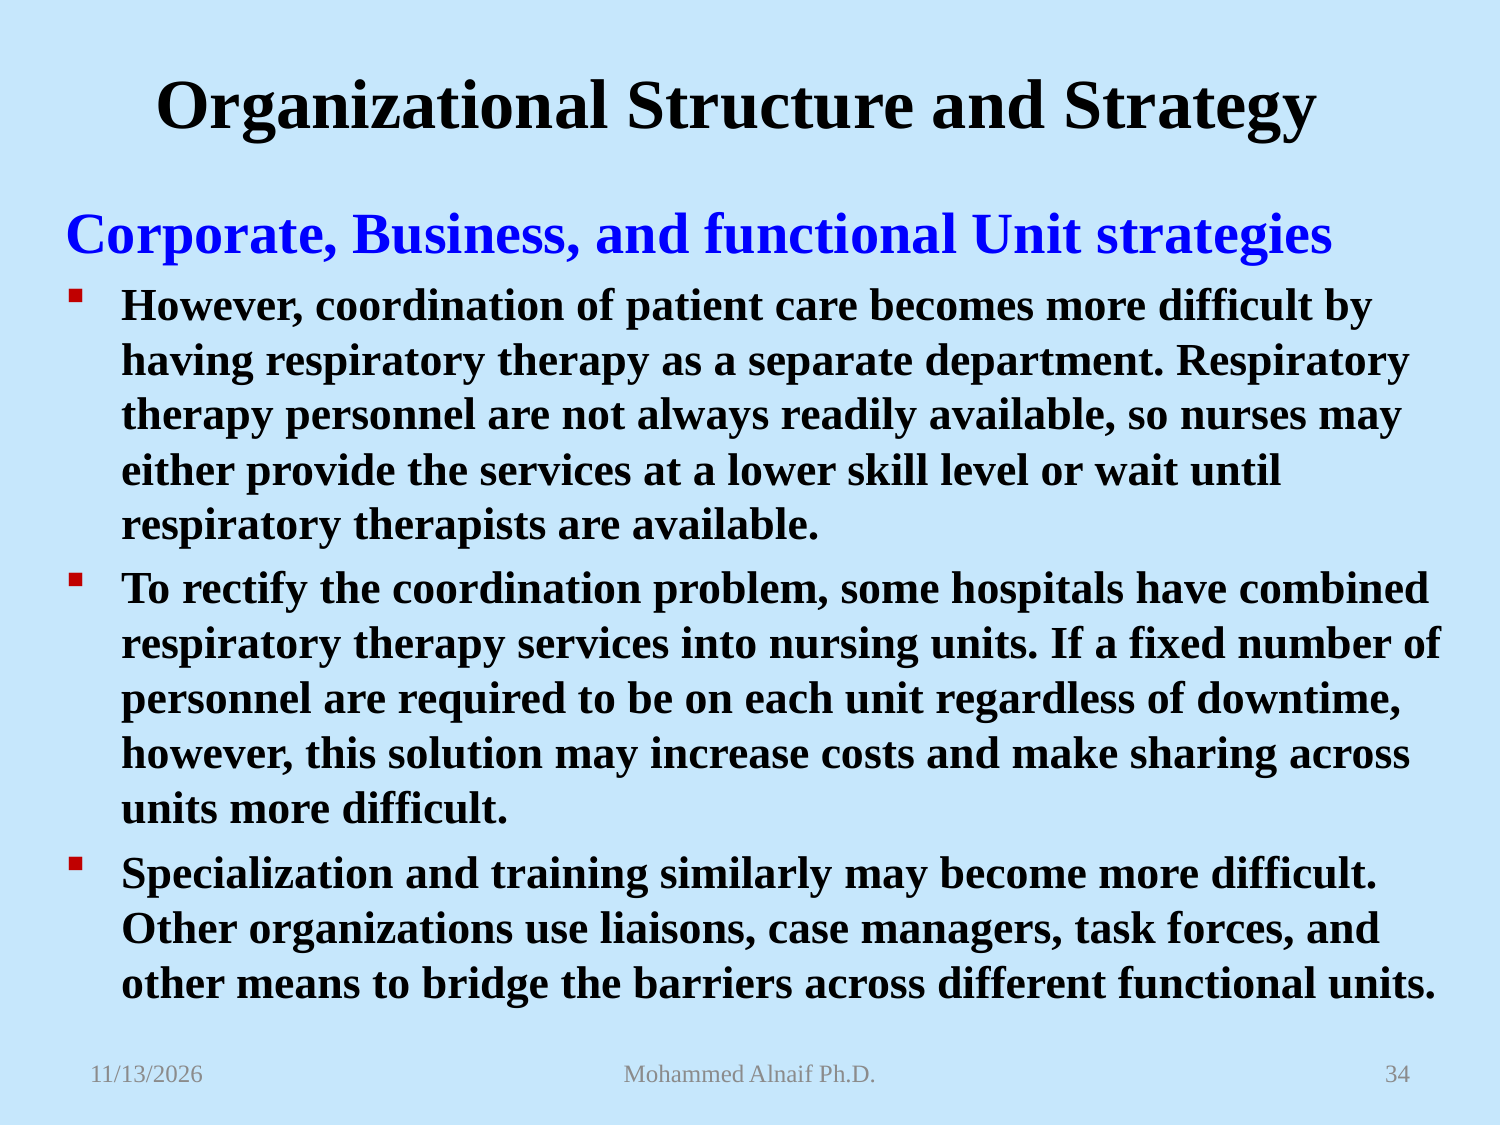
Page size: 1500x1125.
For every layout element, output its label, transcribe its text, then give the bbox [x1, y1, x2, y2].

subtitle Corporate, Business, and functional Unit strategies However, coordination of patient care becomes more difficult by having respiratory therapy as a separate department. Respiratory therapy personnel are not always readily available, so nurses may either provide the services at a lower skill level or wait until respiratory therapists are available. To rectify the coordination problem, some hospitals have combined respiratory therapy services into nursing units. If a fixed number of personnel are required to be on each unit regardless of downtime, however, this solution may increase costs and make sharing across units more difficult. Specialization and training similarly may become more difficult. Other organizations use liaisons, case managers, task forces, and other means to bridge the barriers across different functional units. [50, 187, 1463, 1038]
title Organizational Structure and Strategy [99, 50, 1375, 150]
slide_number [75, 1042, 425, 1103]
slide_number 34 [1074, 1042, 1425, 1103]
footer Mohammed Alnaif Ph.D. [512, 1042, 988, 1103]
